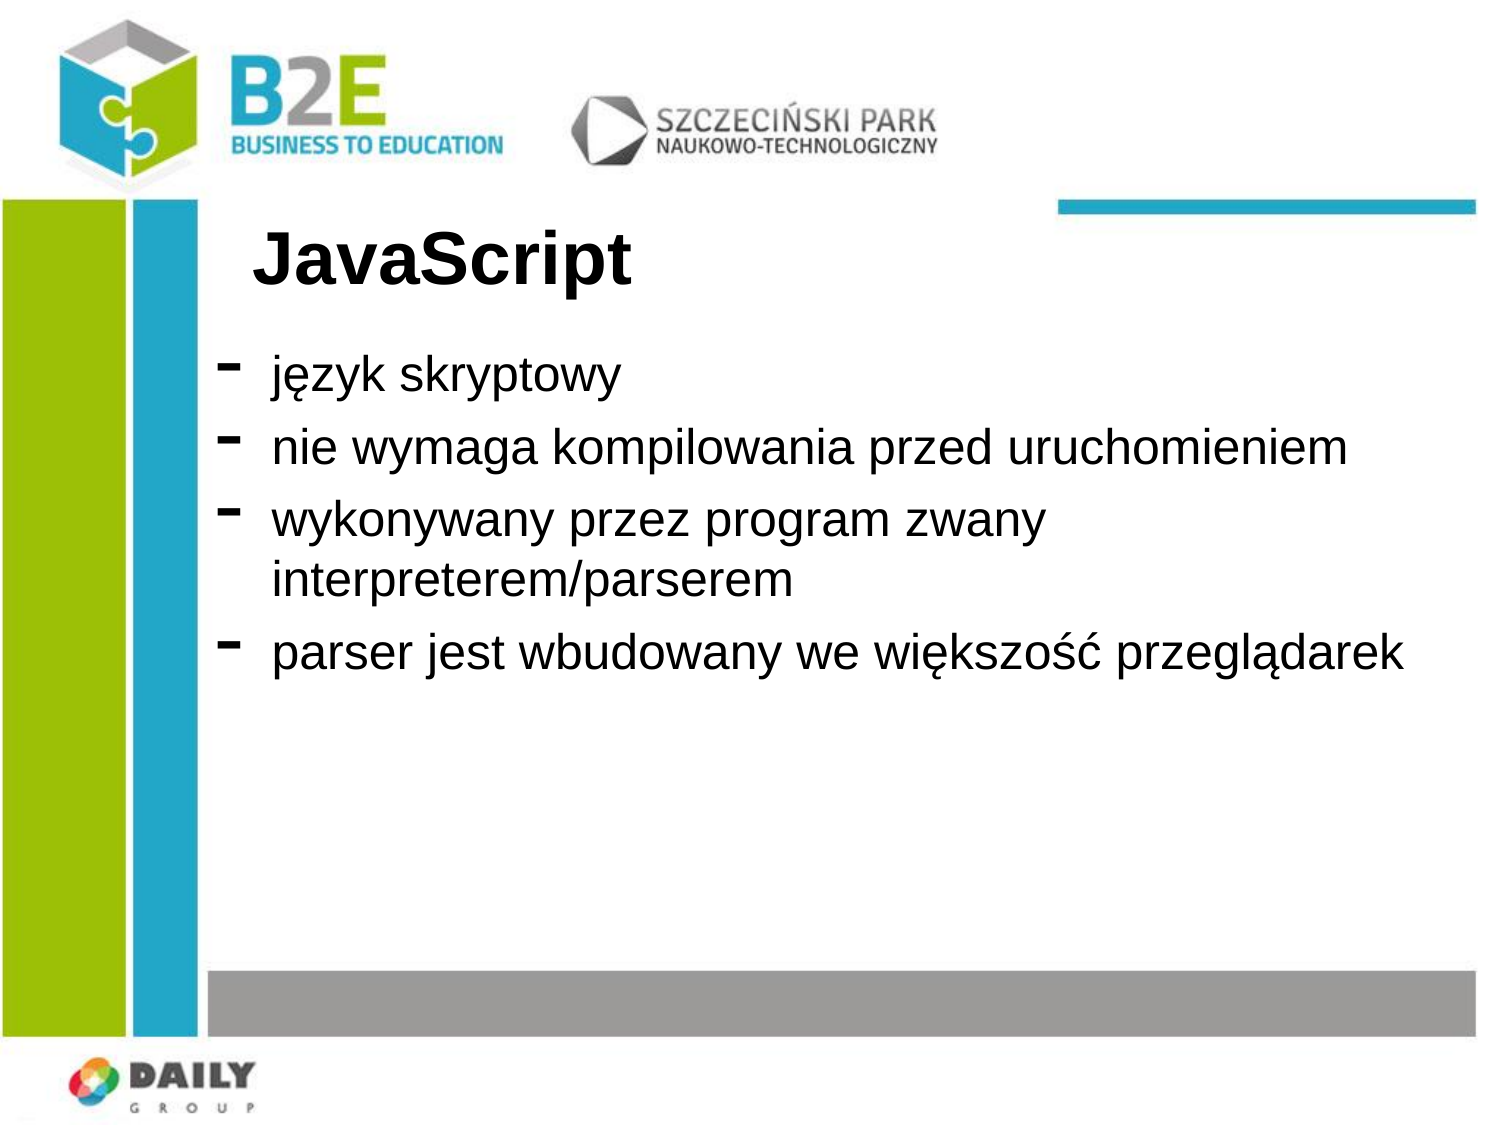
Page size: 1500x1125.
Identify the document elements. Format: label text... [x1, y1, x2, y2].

list język skryptowy nie wymaga kompilowania przed uruchomieniem wykonywany przez program zwany interpreterem/parserem parser jest wbudowany we większość przeglądarek [200, 326, 1473, 966]
picture [0, 0, 1500, 1125]
title JavaScript [200, 218, 1473, 315]
